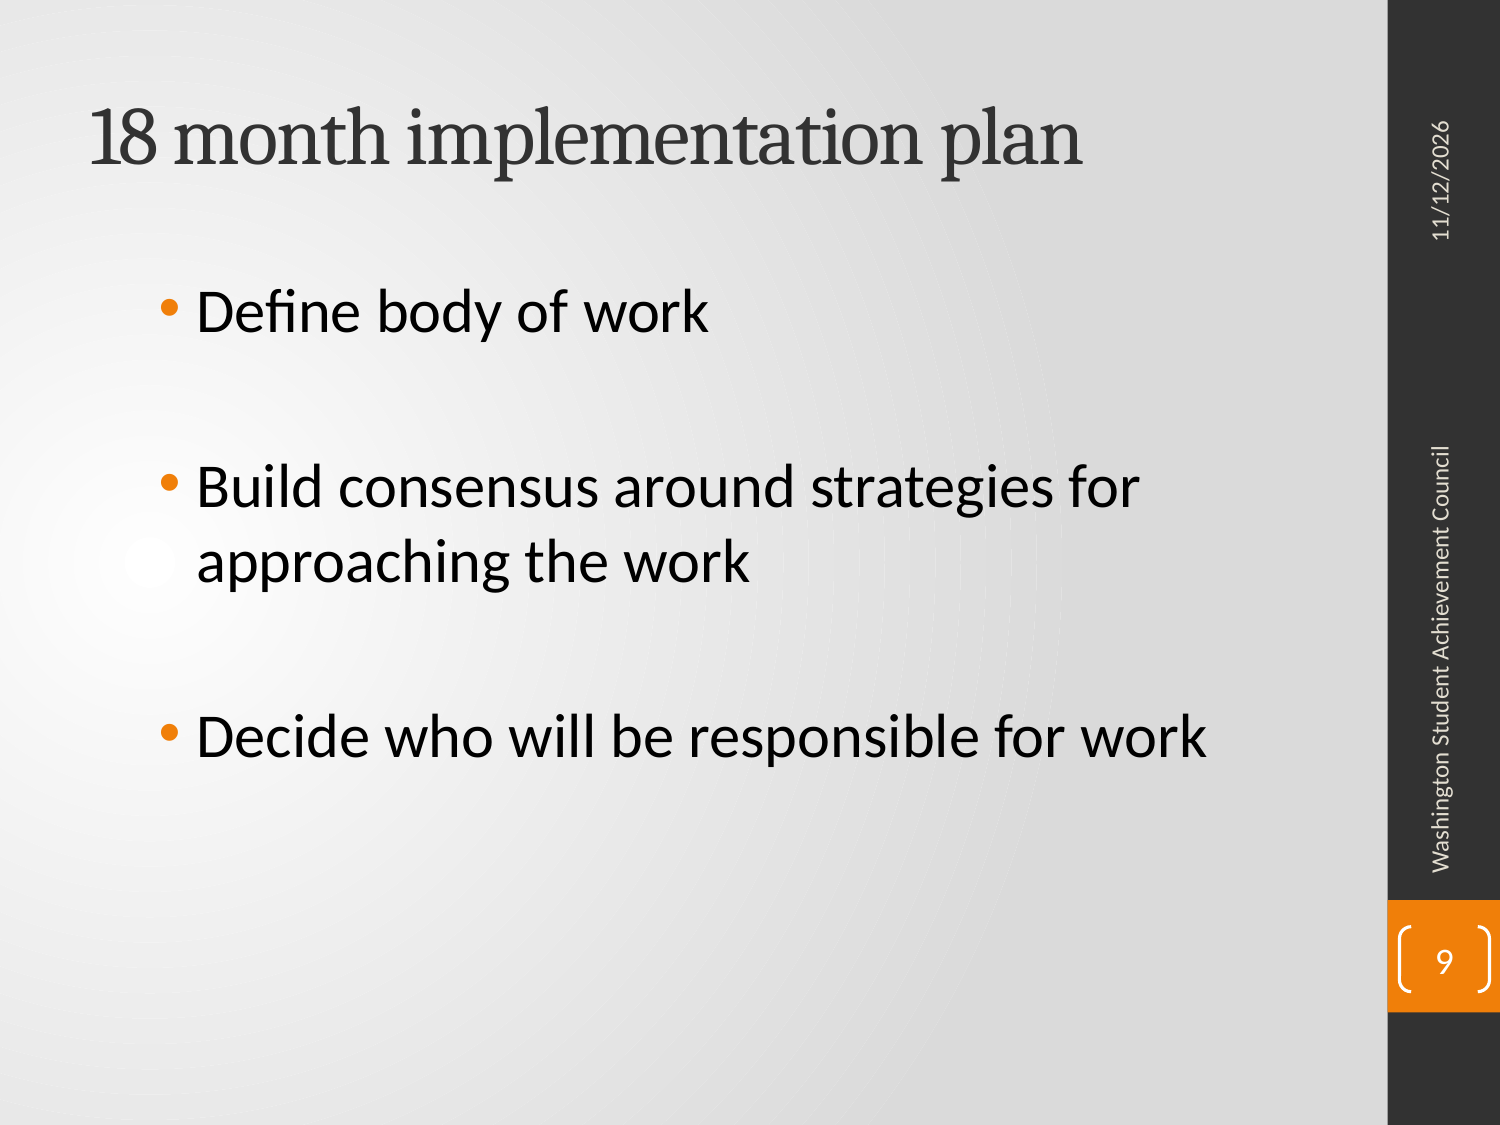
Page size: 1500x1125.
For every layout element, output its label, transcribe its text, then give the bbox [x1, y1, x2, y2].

title 18 month implementation plan [75, 37, 1325, 225]
list Define body of work Build consensus around strategies for approaching the work Decide who will be responsible for work [125, 262, 1375, 1050]
slide_number 9 [1397, 925, 1492, 994]
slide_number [1408, 100, 1469, 262]
footer Washington Student Achievement Council [1408, 262, 1469, 889]
